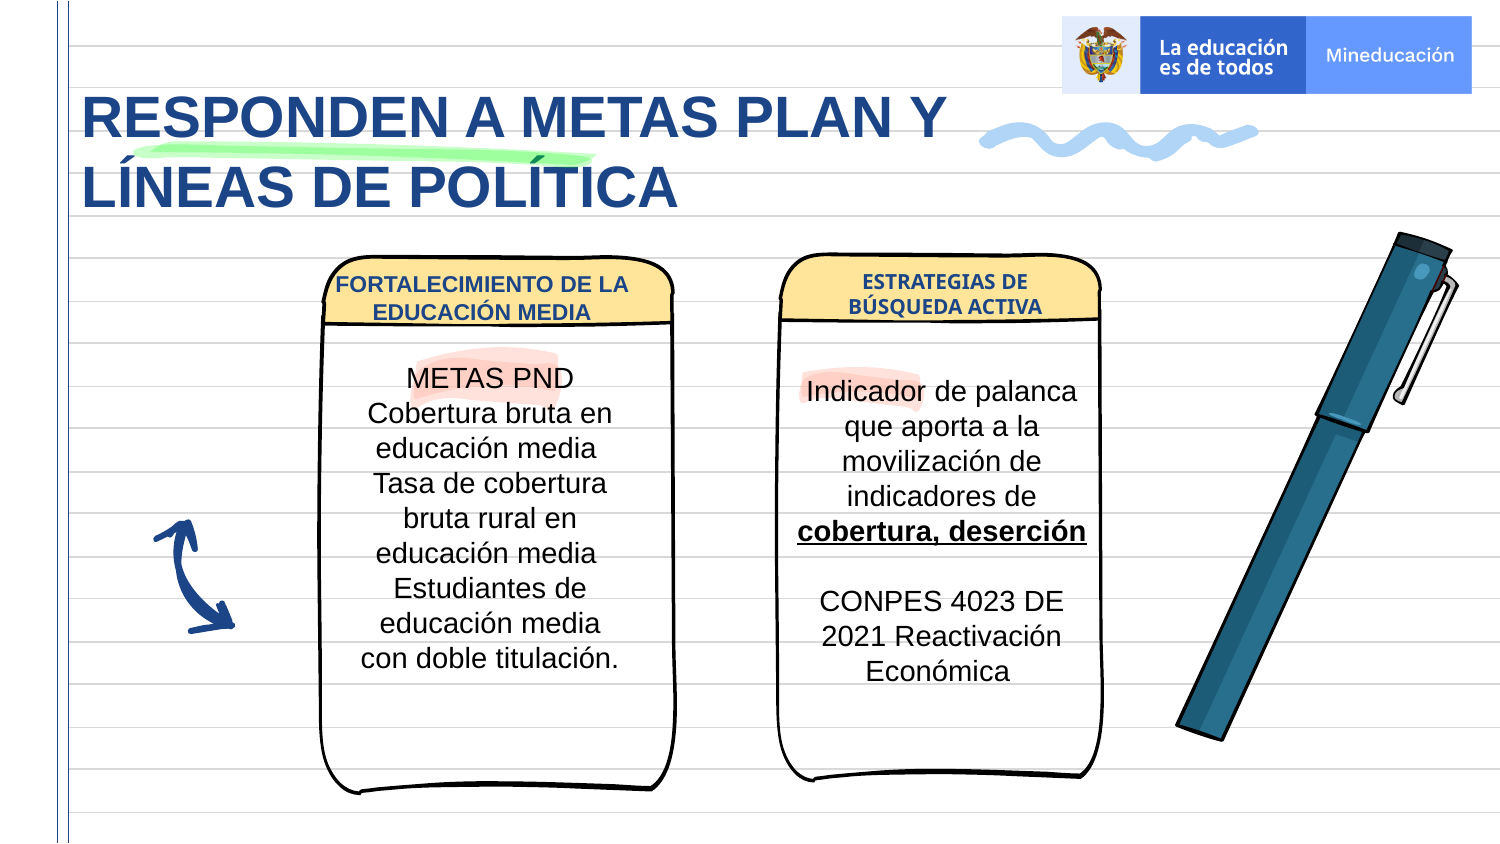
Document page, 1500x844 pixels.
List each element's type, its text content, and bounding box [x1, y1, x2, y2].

title RESPONDEN A METAS PLAN Y LÍNEAS DE POLÍTICA [81, 79, 1076, 185]
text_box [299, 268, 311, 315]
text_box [130, 141, 604, 169]
picture [1062, 15, 1472, 95]
text_box [153, 519, 236, 635]
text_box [774, 252, 1110, 783]
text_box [411, 336, 562, 428]
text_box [975, 122, 1263, 162]
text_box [1052, 394, 1500, 584]
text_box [798, 360, 925, 419]
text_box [316, 254, 684, 796]
